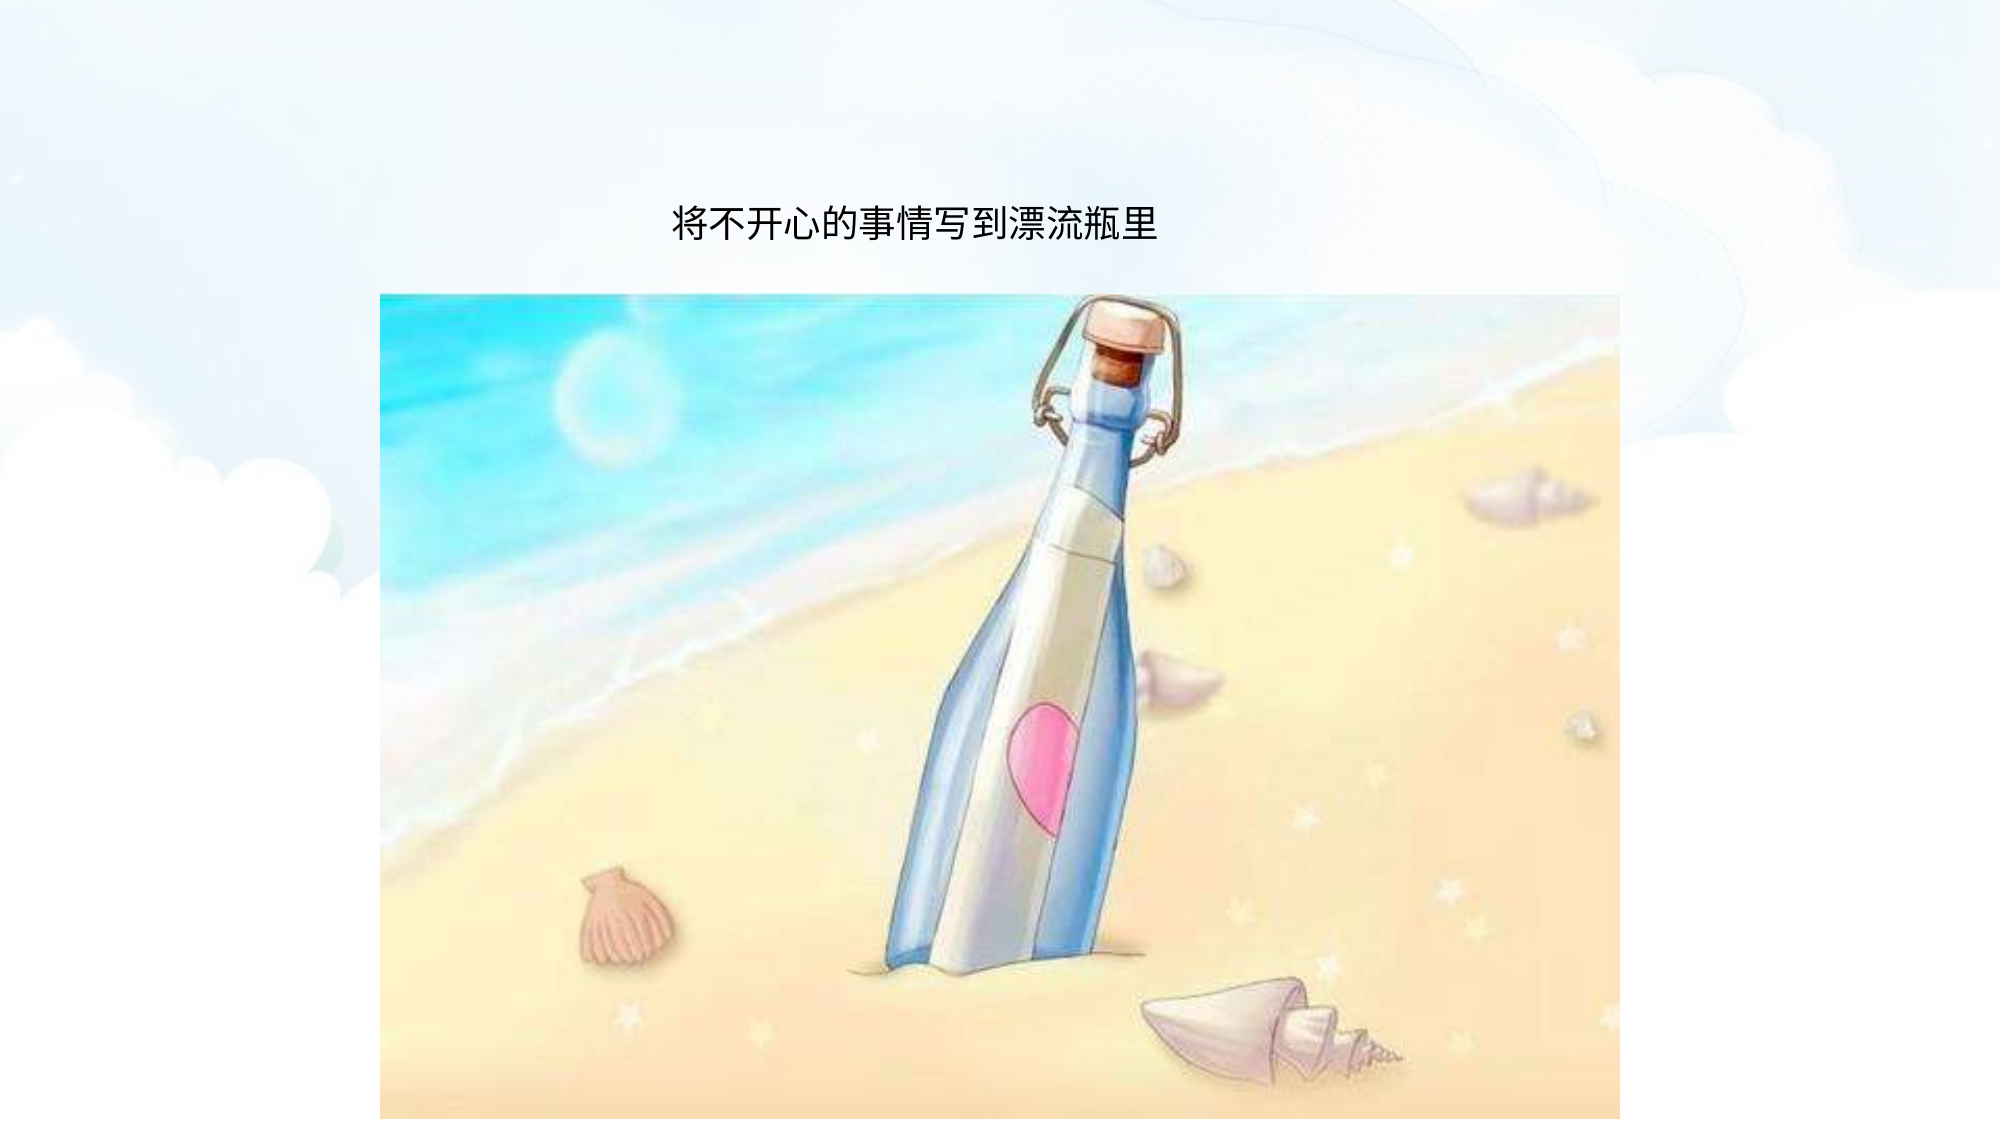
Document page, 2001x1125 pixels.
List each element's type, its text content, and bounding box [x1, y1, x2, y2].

text_box 将不开心的事情写到漂流瓶里 [656, 192, 1223, 252]
picture [379, 293, 1620, 1119]
